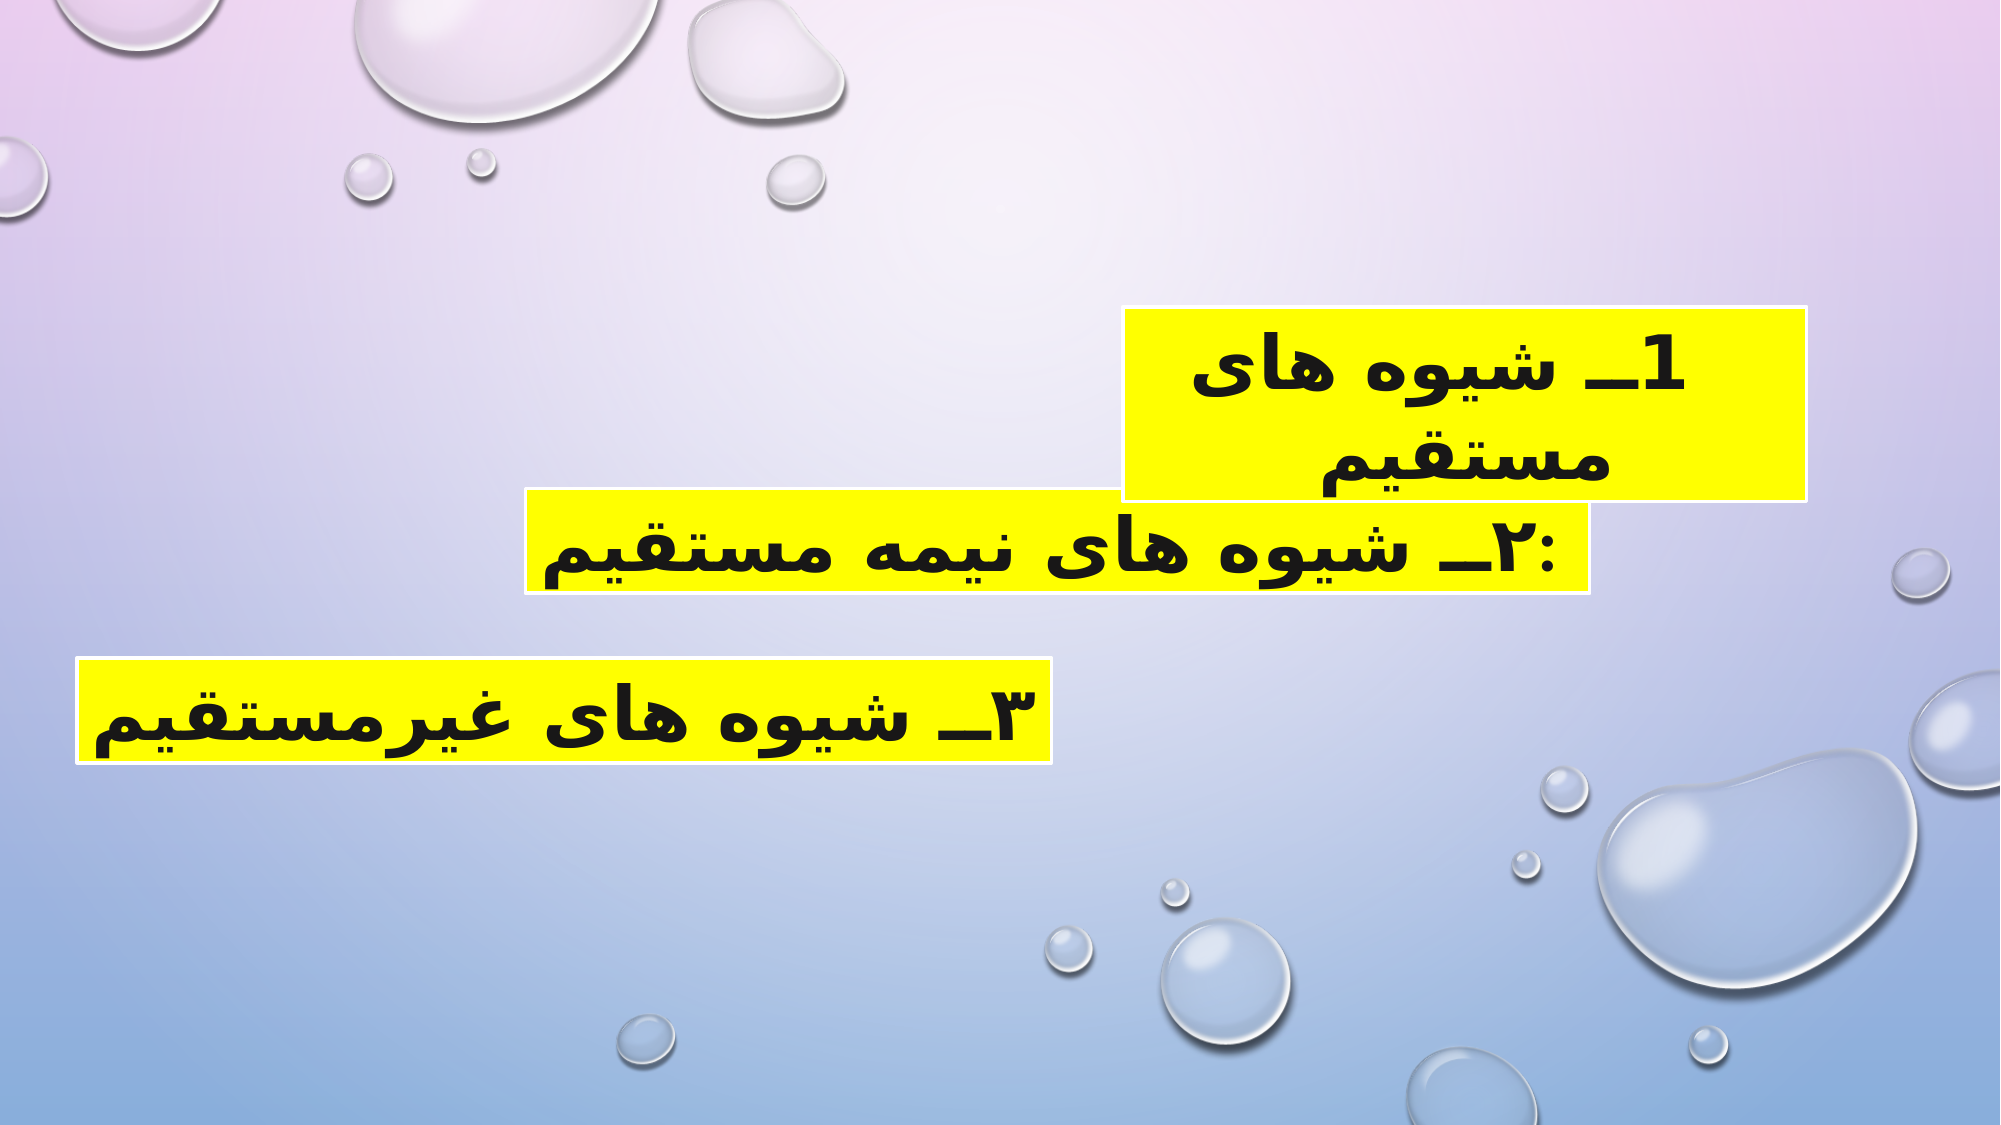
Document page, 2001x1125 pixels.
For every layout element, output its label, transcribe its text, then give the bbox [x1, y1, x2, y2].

text_box ٣ــ شيوه های غيرمستقيم [75, 656, 1053, 765]
text_box 1ــ شيوه های مستقيم [1121, 305, 1808, 503]
text_box ٢ــ شيوه های نيمه مستقيم: [524, 487, 1591, 595]
picture [0, 0, 2000, 1125]
